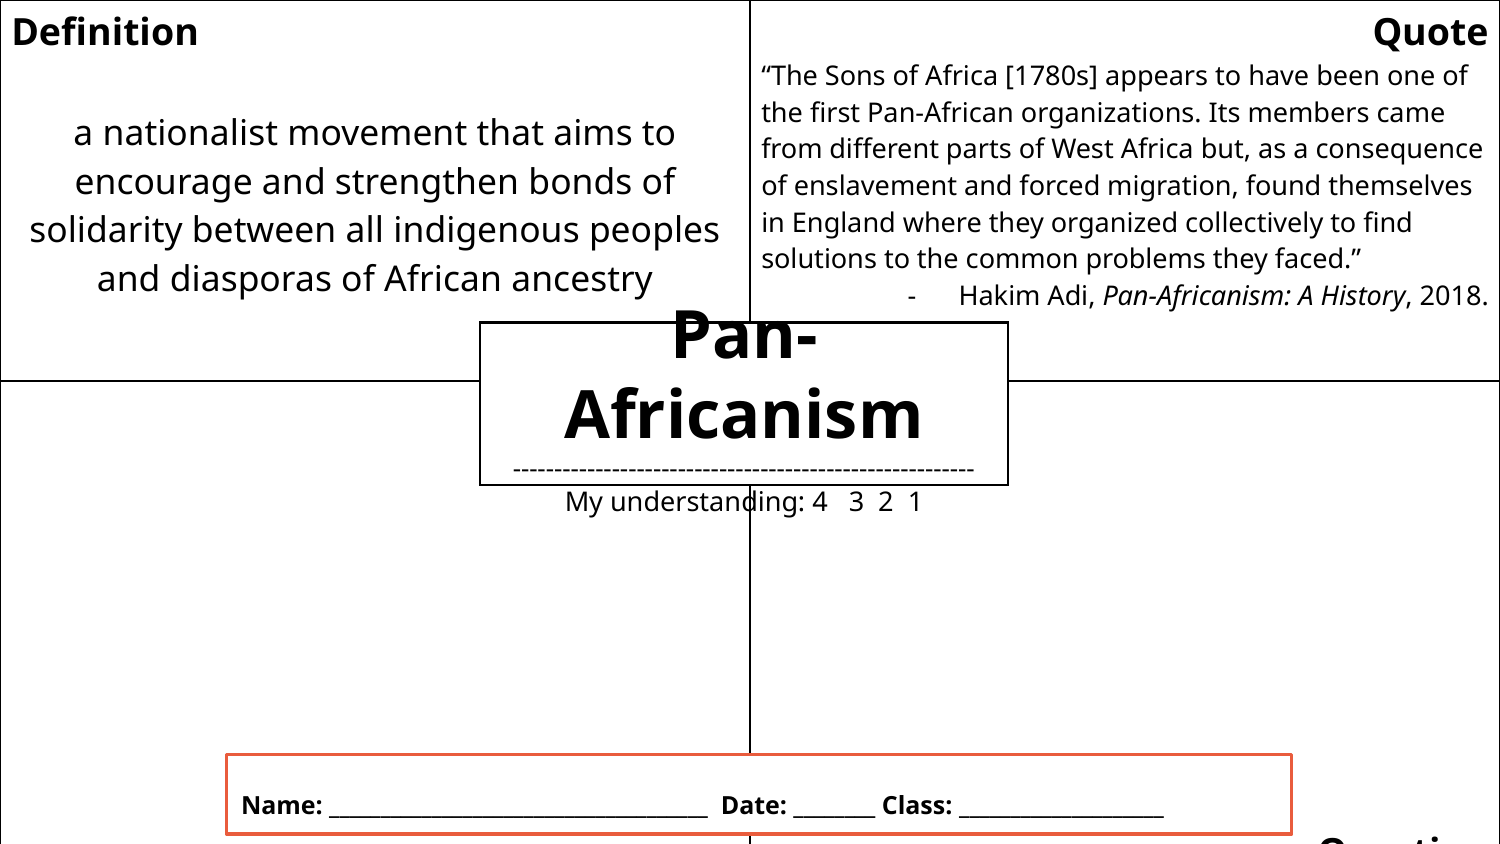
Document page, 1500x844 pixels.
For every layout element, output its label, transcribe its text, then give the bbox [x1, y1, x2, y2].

text_box Name: _____________________________________ Date: ________ Class: ____________________ [226, 754, 1292, 834]
table_header Quote “The Sons of Africa [1780s] appears to have been one of the first Pan-African organizations. Its members came from different parts of West Africa but, as a consequence of enslavement and forced migration, found themselves in England where they organized collectively to find solutions to the common problems they faced.” Hakim Adi, Pan-Africanism: A History, 2018. [751, 1, 1499, 380]
table_cell Imp Question [751, 382, 1499, 844]
text_box Pan-Africanism -------------------------------------------------------- My understanding: 4 3 2 1 [480, 322, 1008, 486]
table_header Definition a nationalist movement that aims to encourage and strengthen bonds of solidarity between all indigenous peoples and diasporas of African ancestry [1, 1, 749, 380]
table_cell Illustration [1, 382, 749, 844]
